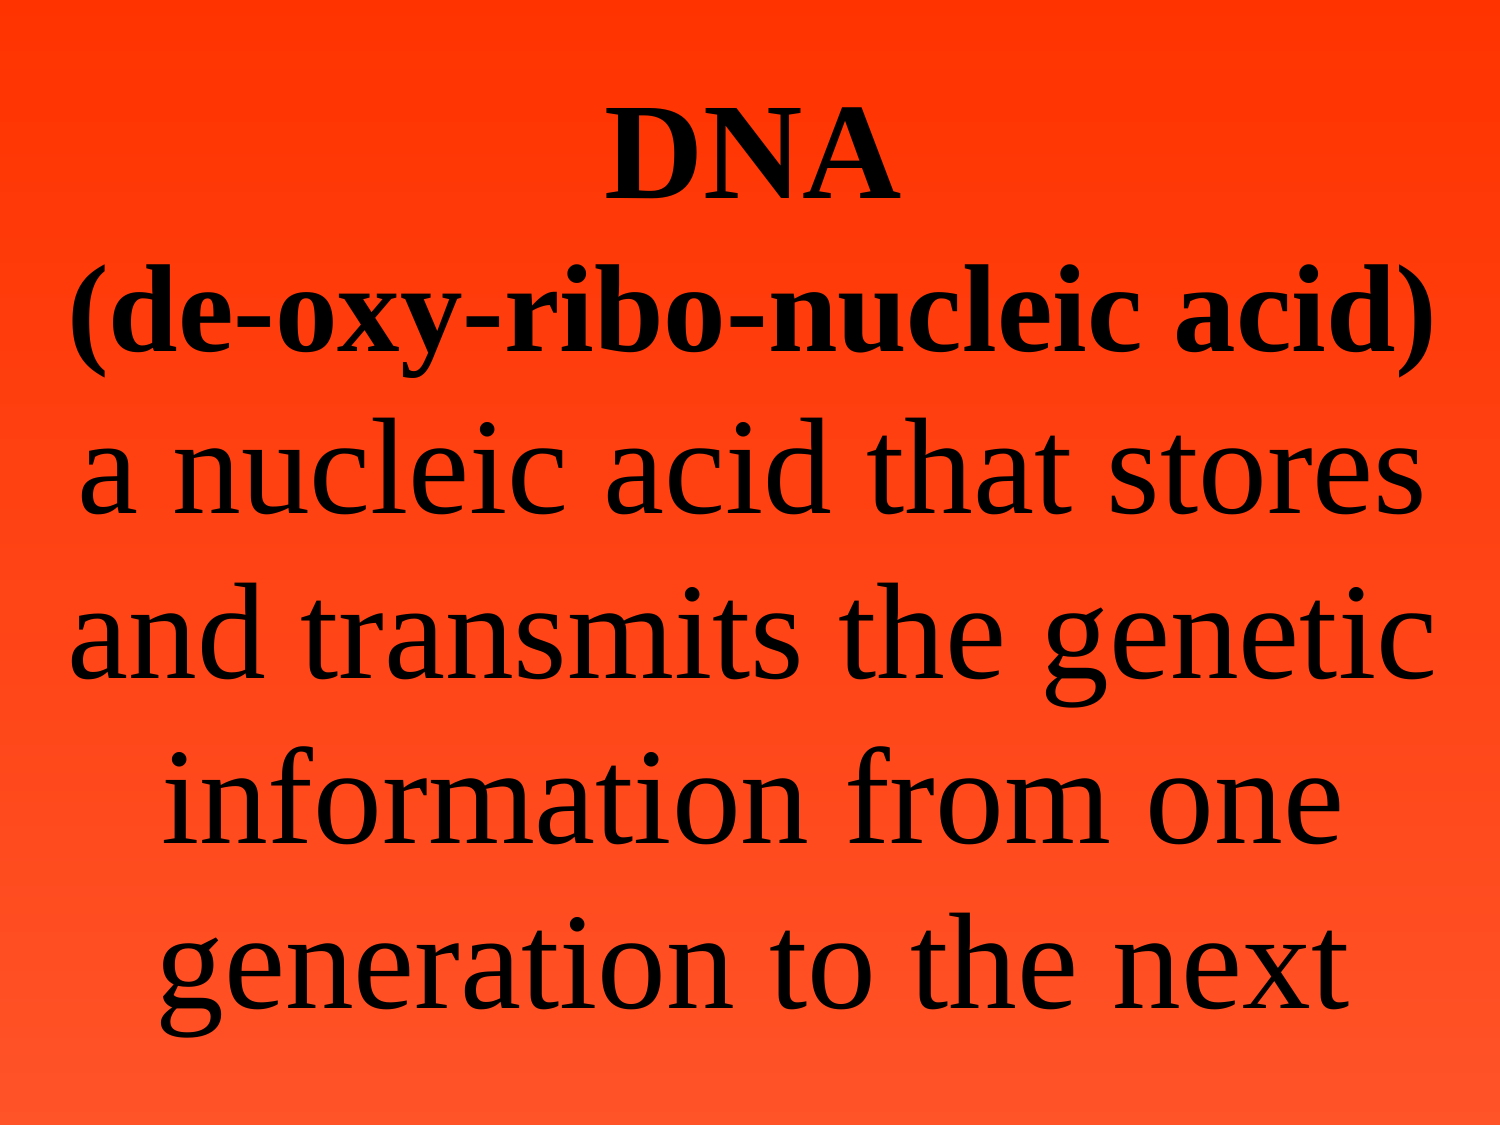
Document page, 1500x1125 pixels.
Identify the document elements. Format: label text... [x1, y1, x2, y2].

title DNA (de-oxy-ribo-nucleic acid) a nucleic acid that stores and transmits the genetic information from one generation to the next [21, 399, 1485, 588]
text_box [0, 1019, 1500, 1037]
